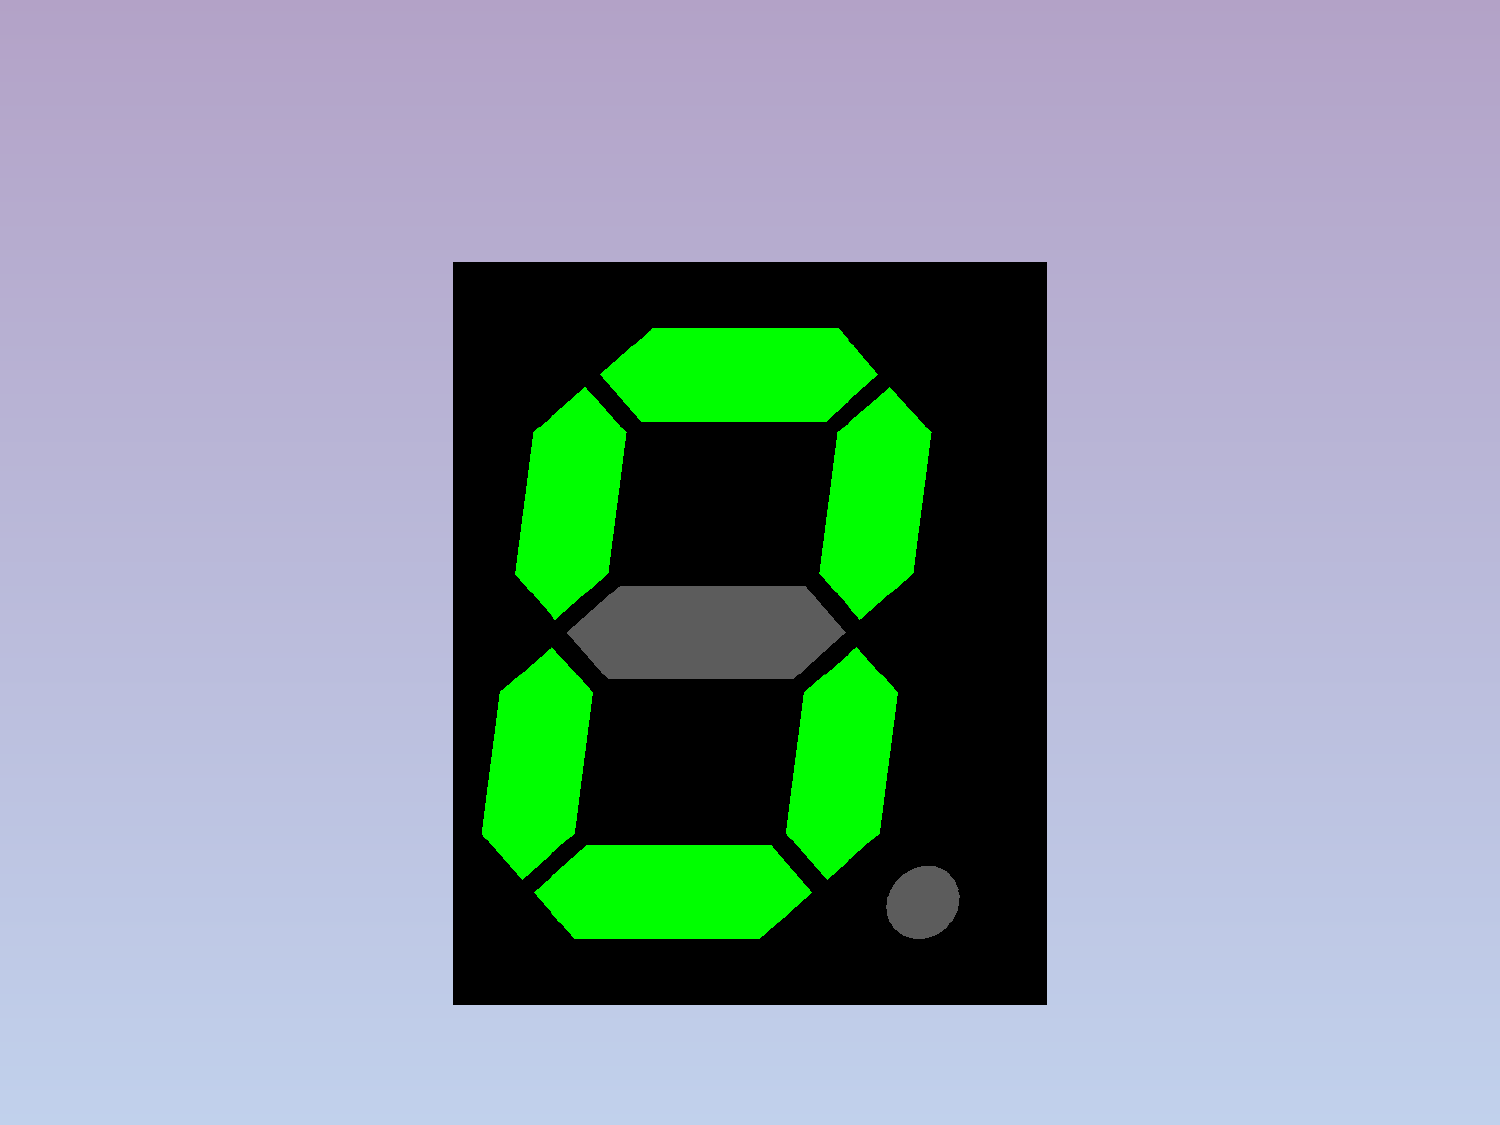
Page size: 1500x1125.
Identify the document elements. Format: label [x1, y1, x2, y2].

list [453, 262, 1047, 1006]
